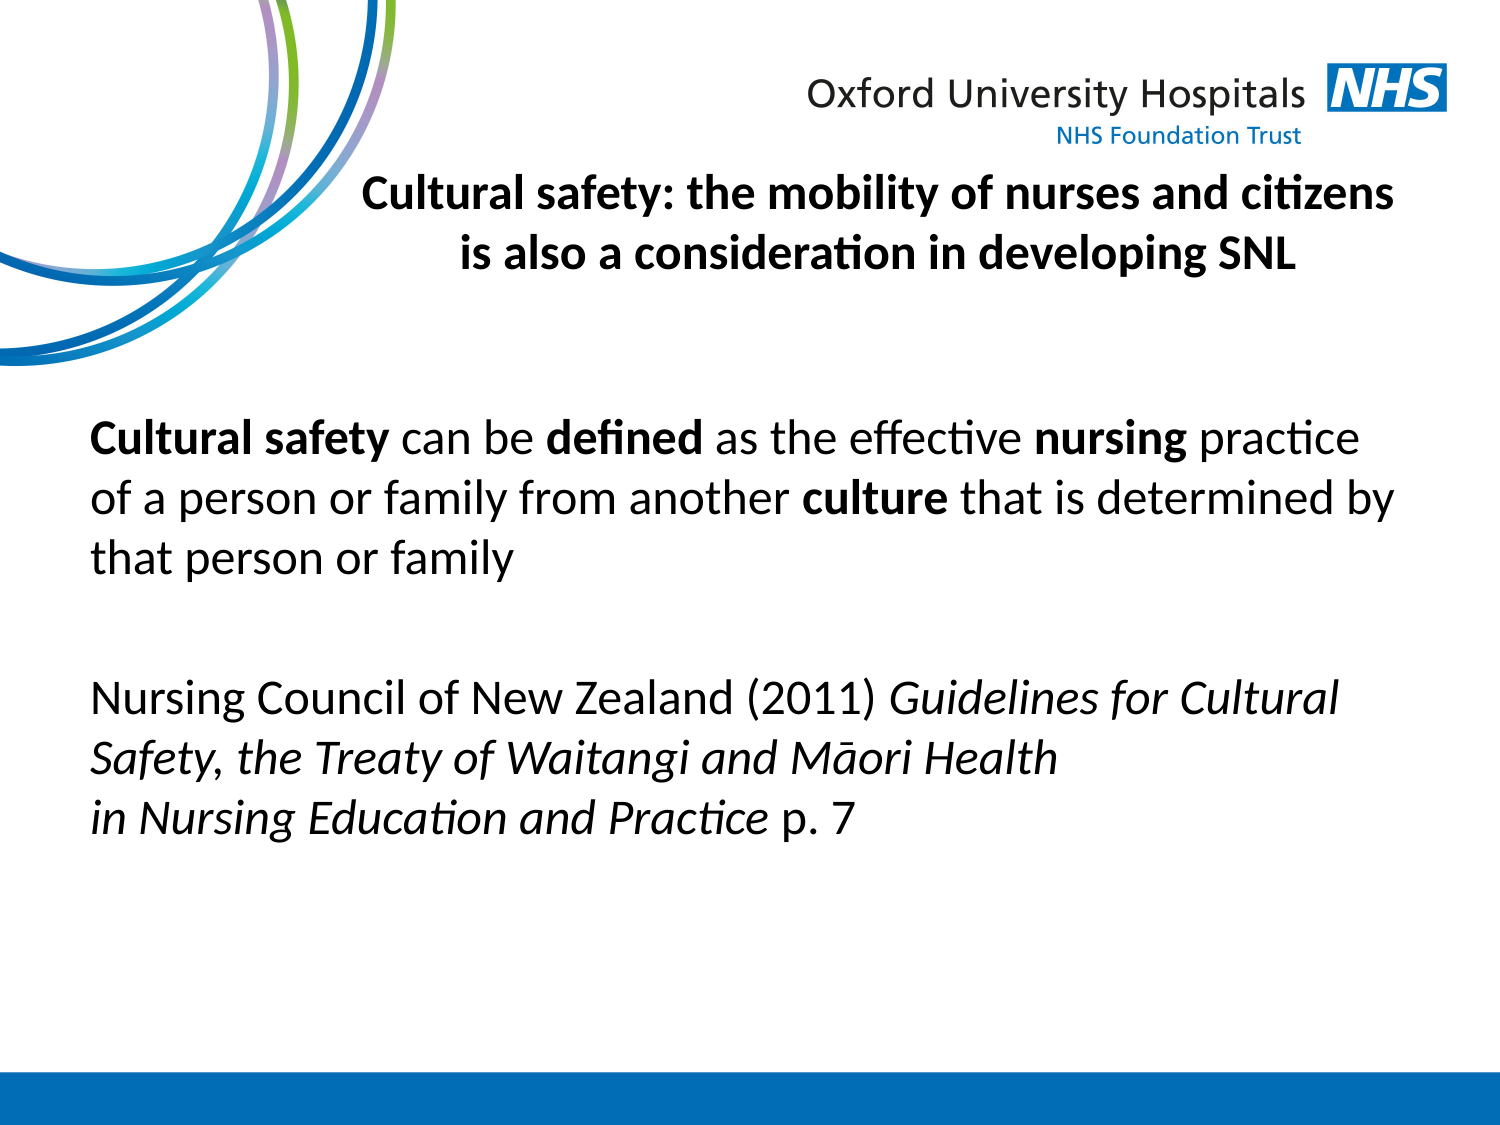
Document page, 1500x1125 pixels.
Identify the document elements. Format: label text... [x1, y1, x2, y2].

picture [0, 0, 1500, 1125]
title Cultural safety: the mobility of nurses and citizens is also a consideration in developing SNL [331, 151, 1425, 289]
list Cultural safety can be defined as the effective nursing practice of a person or family from another culture that is determined by that person or family Nursing Council of New Zealand (2011) Guidelines for Cultural Safety, the Treaty of Waitangi and Māori Health in Nursing Education and Practice p. 7 [75, 396, 1425, 1068]
